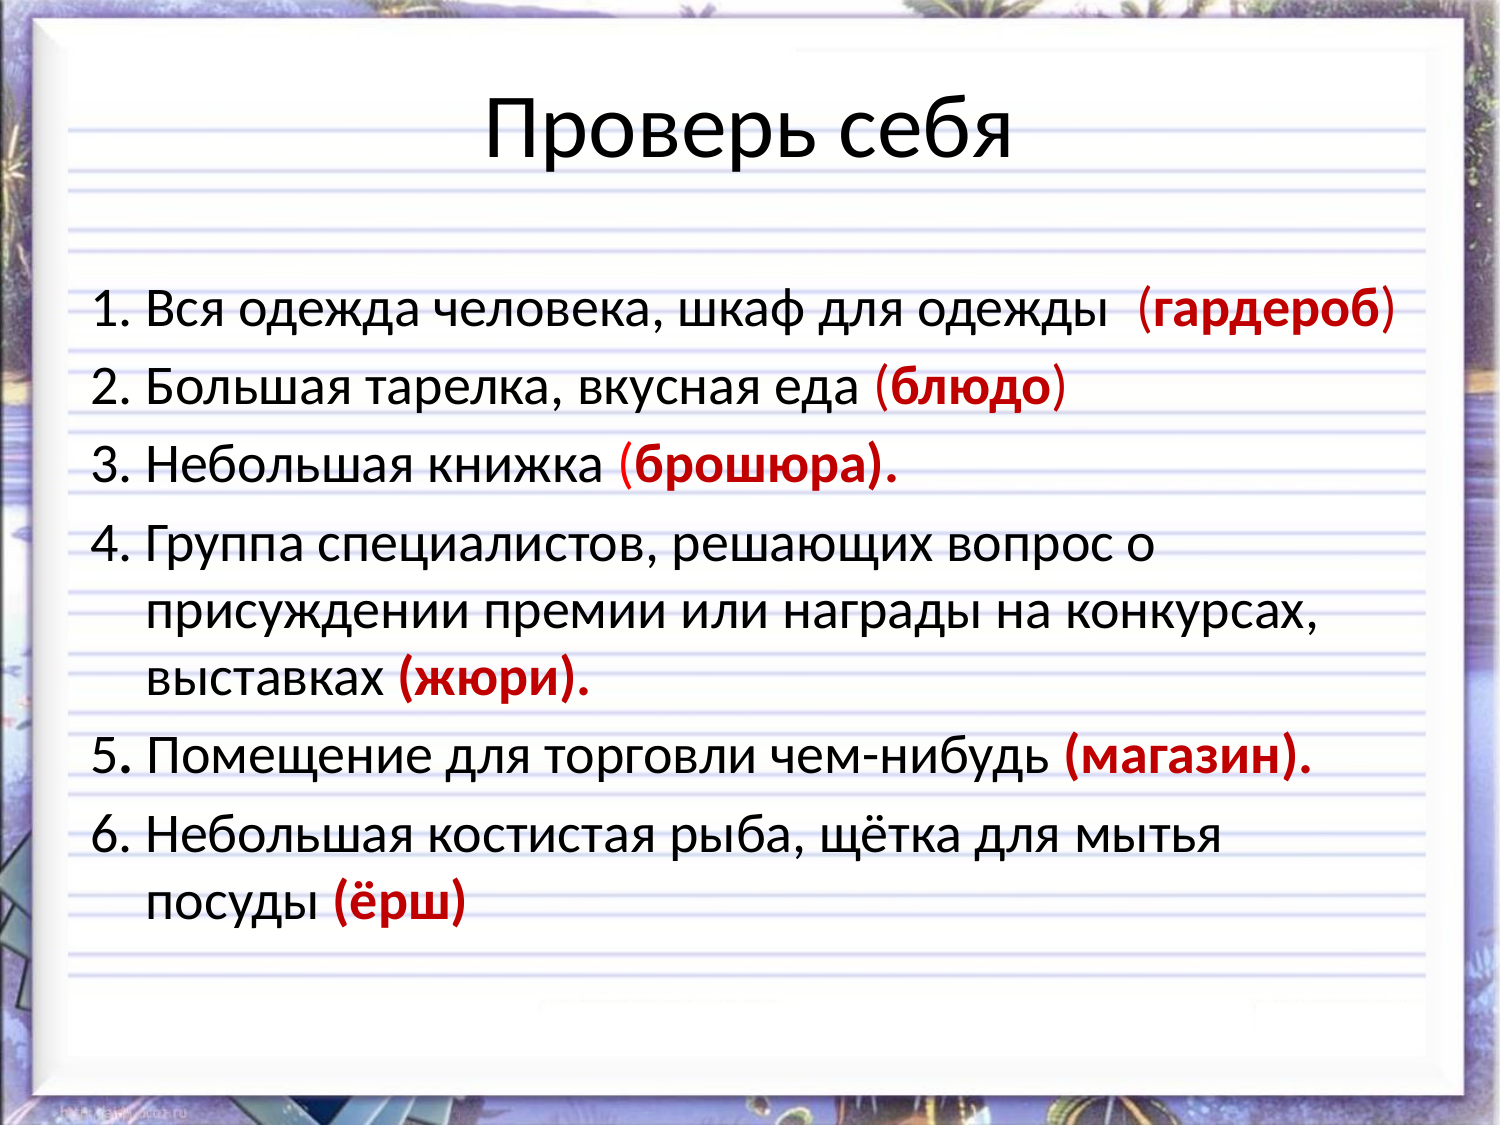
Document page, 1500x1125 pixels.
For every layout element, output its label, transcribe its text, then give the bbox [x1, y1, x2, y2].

list 1. Вся одежда человека, шкаф для одежды (гардероб) 2. Большая тарелка, вкусная еда (блюдо) 3. Небольшая книжка (брошюра). 4. Группа специалистов, решающих вопрос о присуждении премии или награды на конкурсах, выставках (жюри). 5. Помещение для торговли чем-нибудь (магазин). 6. Небольшая костистая рыба, щётка для мытья посуды (ёрш) [75, 262, 1425, 1005]
picture [0, 0, 1500, 1125]
title Проверь себя [75, 45, 1425, 197]
